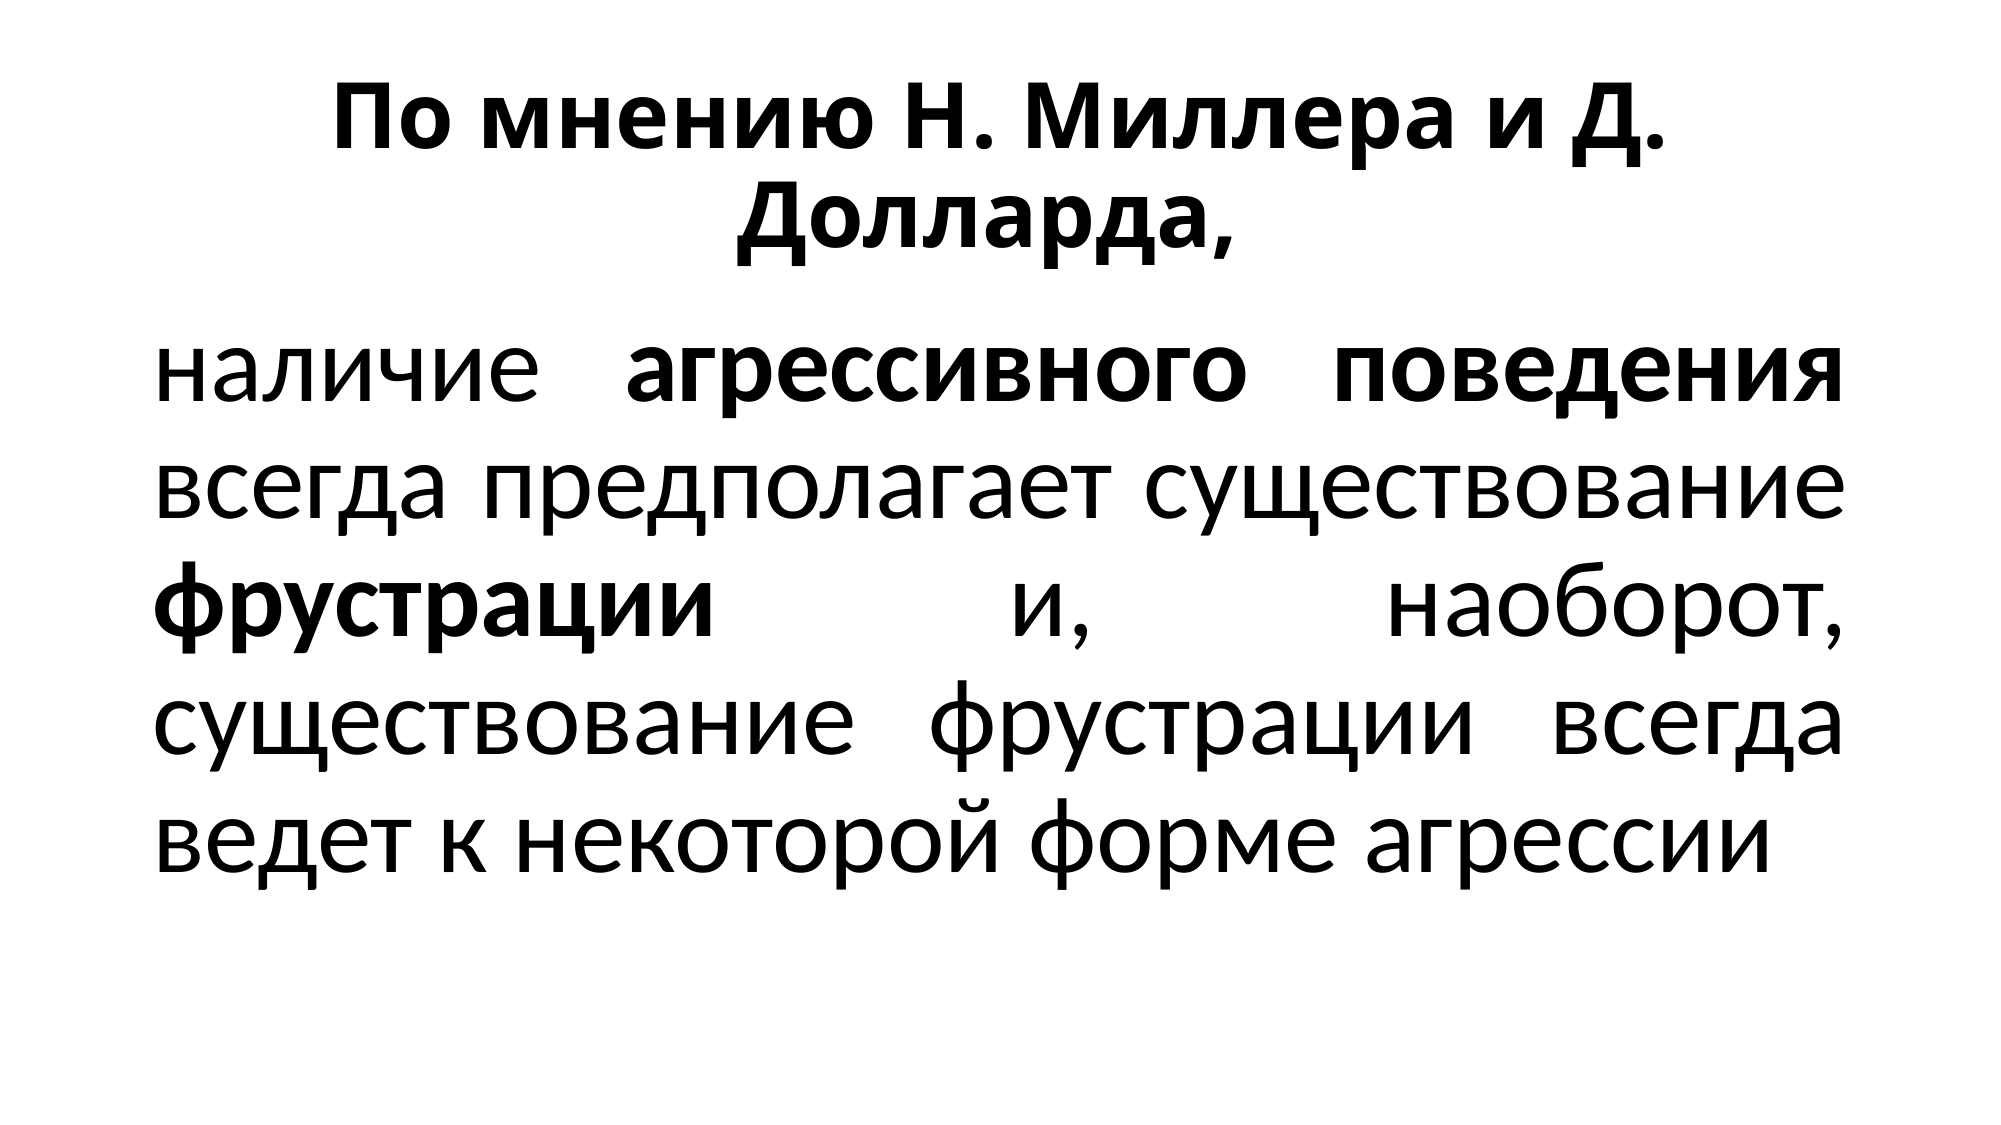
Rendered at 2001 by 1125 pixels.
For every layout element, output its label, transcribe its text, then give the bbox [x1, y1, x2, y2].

title По мнению Н. Миллера и Д. Долларда, [137, 59, 1863, 278]
list наличие агрессивного поведения всегда предполагает существование фрустрации и, наоборот, существование фрустрации всегда ведет к некоторой форме агрессии [137, 299, 1863, 1014]
